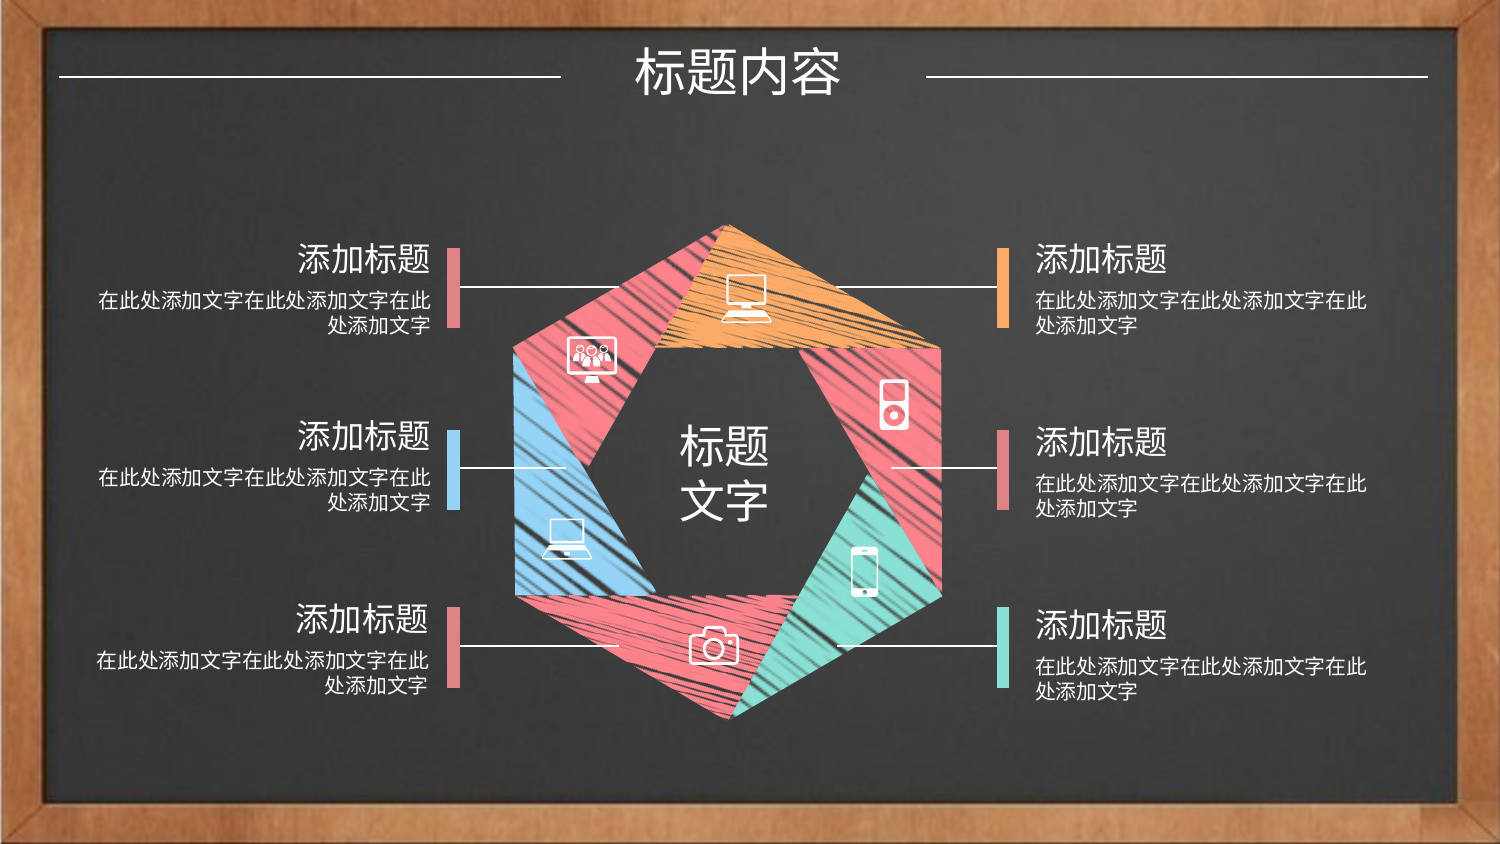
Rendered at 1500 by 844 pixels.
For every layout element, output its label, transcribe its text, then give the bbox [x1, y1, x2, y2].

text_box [470, 173, 986, 772]
text_box 标题内容 [608, 32, 868, 110]
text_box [76, 232, 620, 706]
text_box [835, 232, 1388, 712]
picture [0, 0, 1500, 844]
